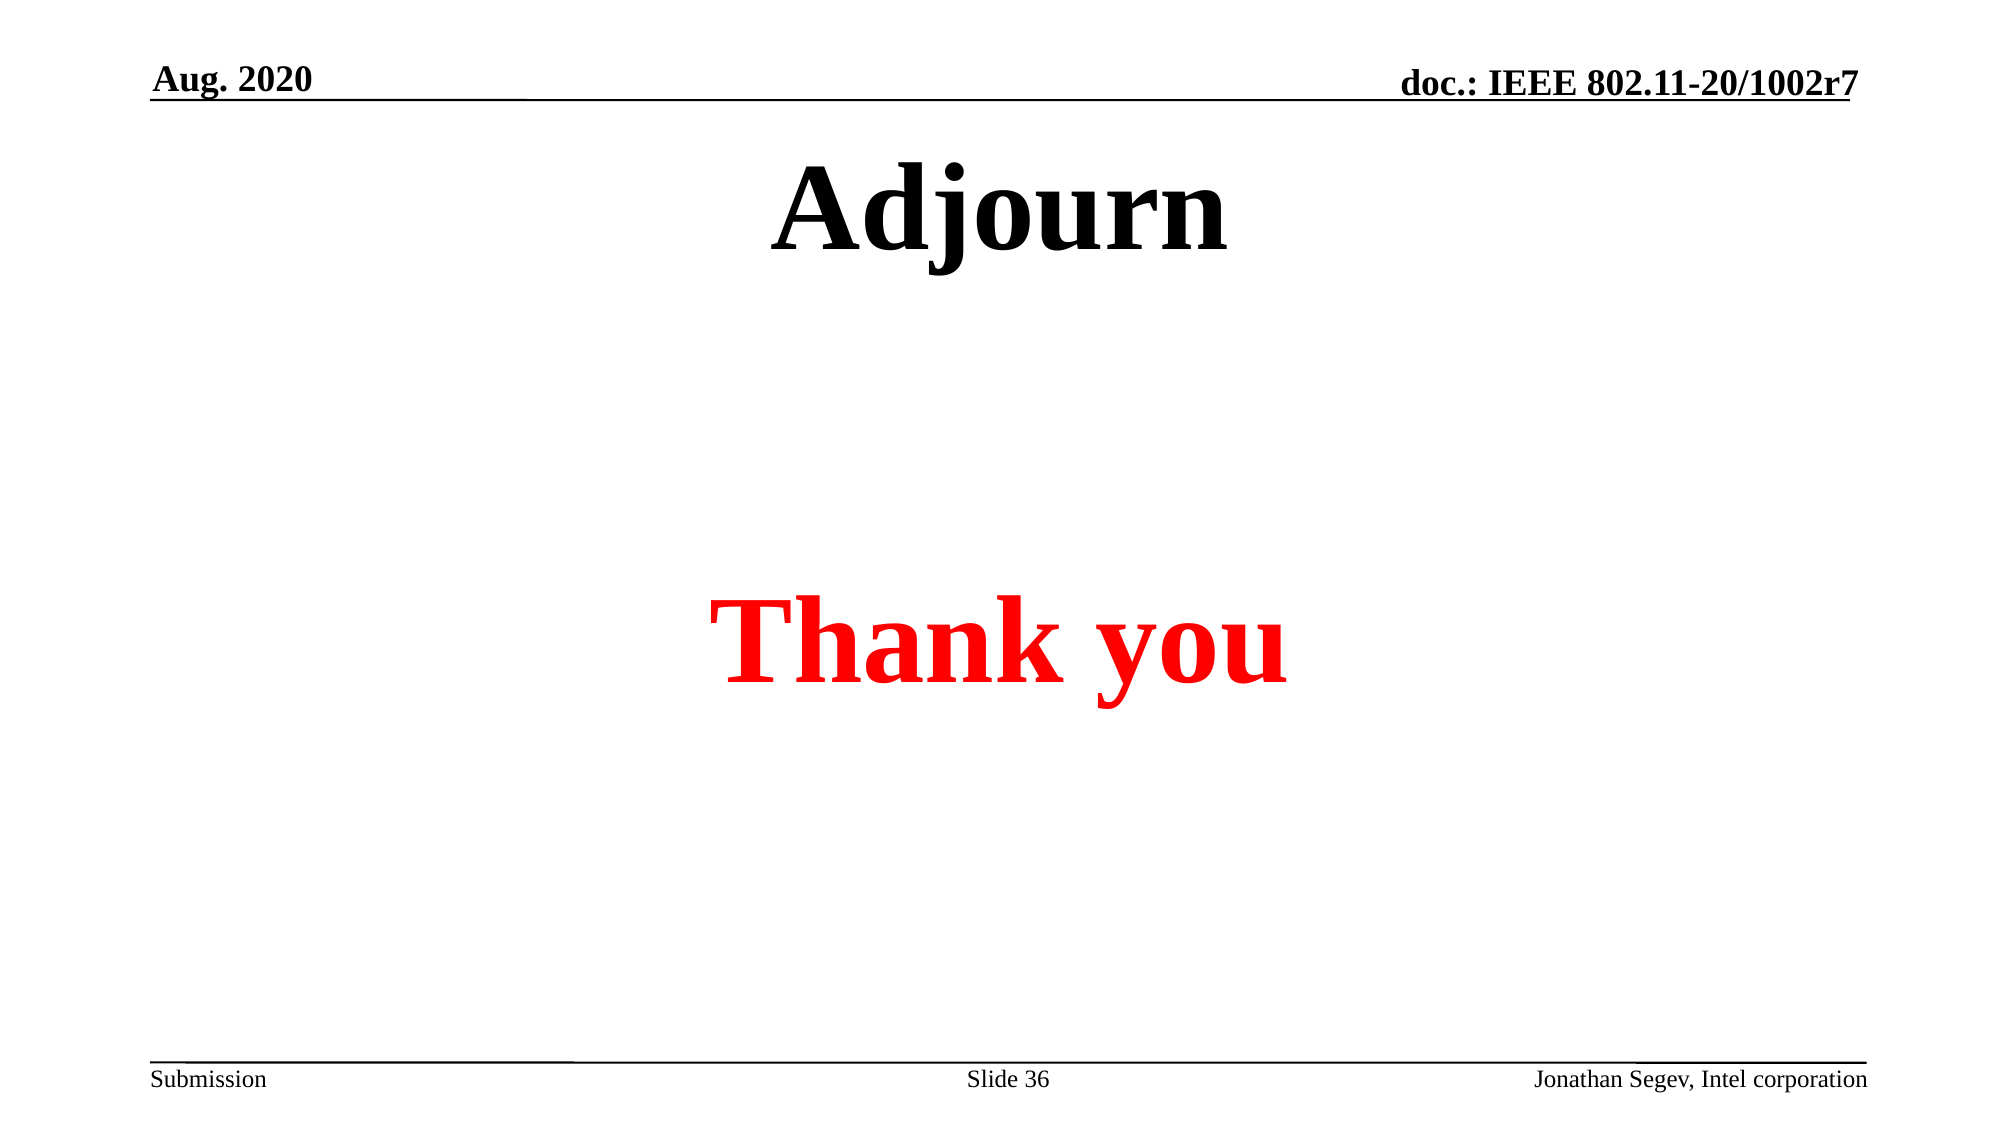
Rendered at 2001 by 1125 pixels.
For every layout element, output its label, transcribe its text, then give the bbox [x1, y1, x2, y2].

slide_number Slide 36 [950, 1061, 1067, 1123]
title Adjourn [149, 112, 1850, 288]
footer Jonathan Segev, Intel corporation [1171, 1061, 1869, 1093]
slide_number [152, 54, 563, 100]
list Thank you [149, 324, 1850, 1000]
